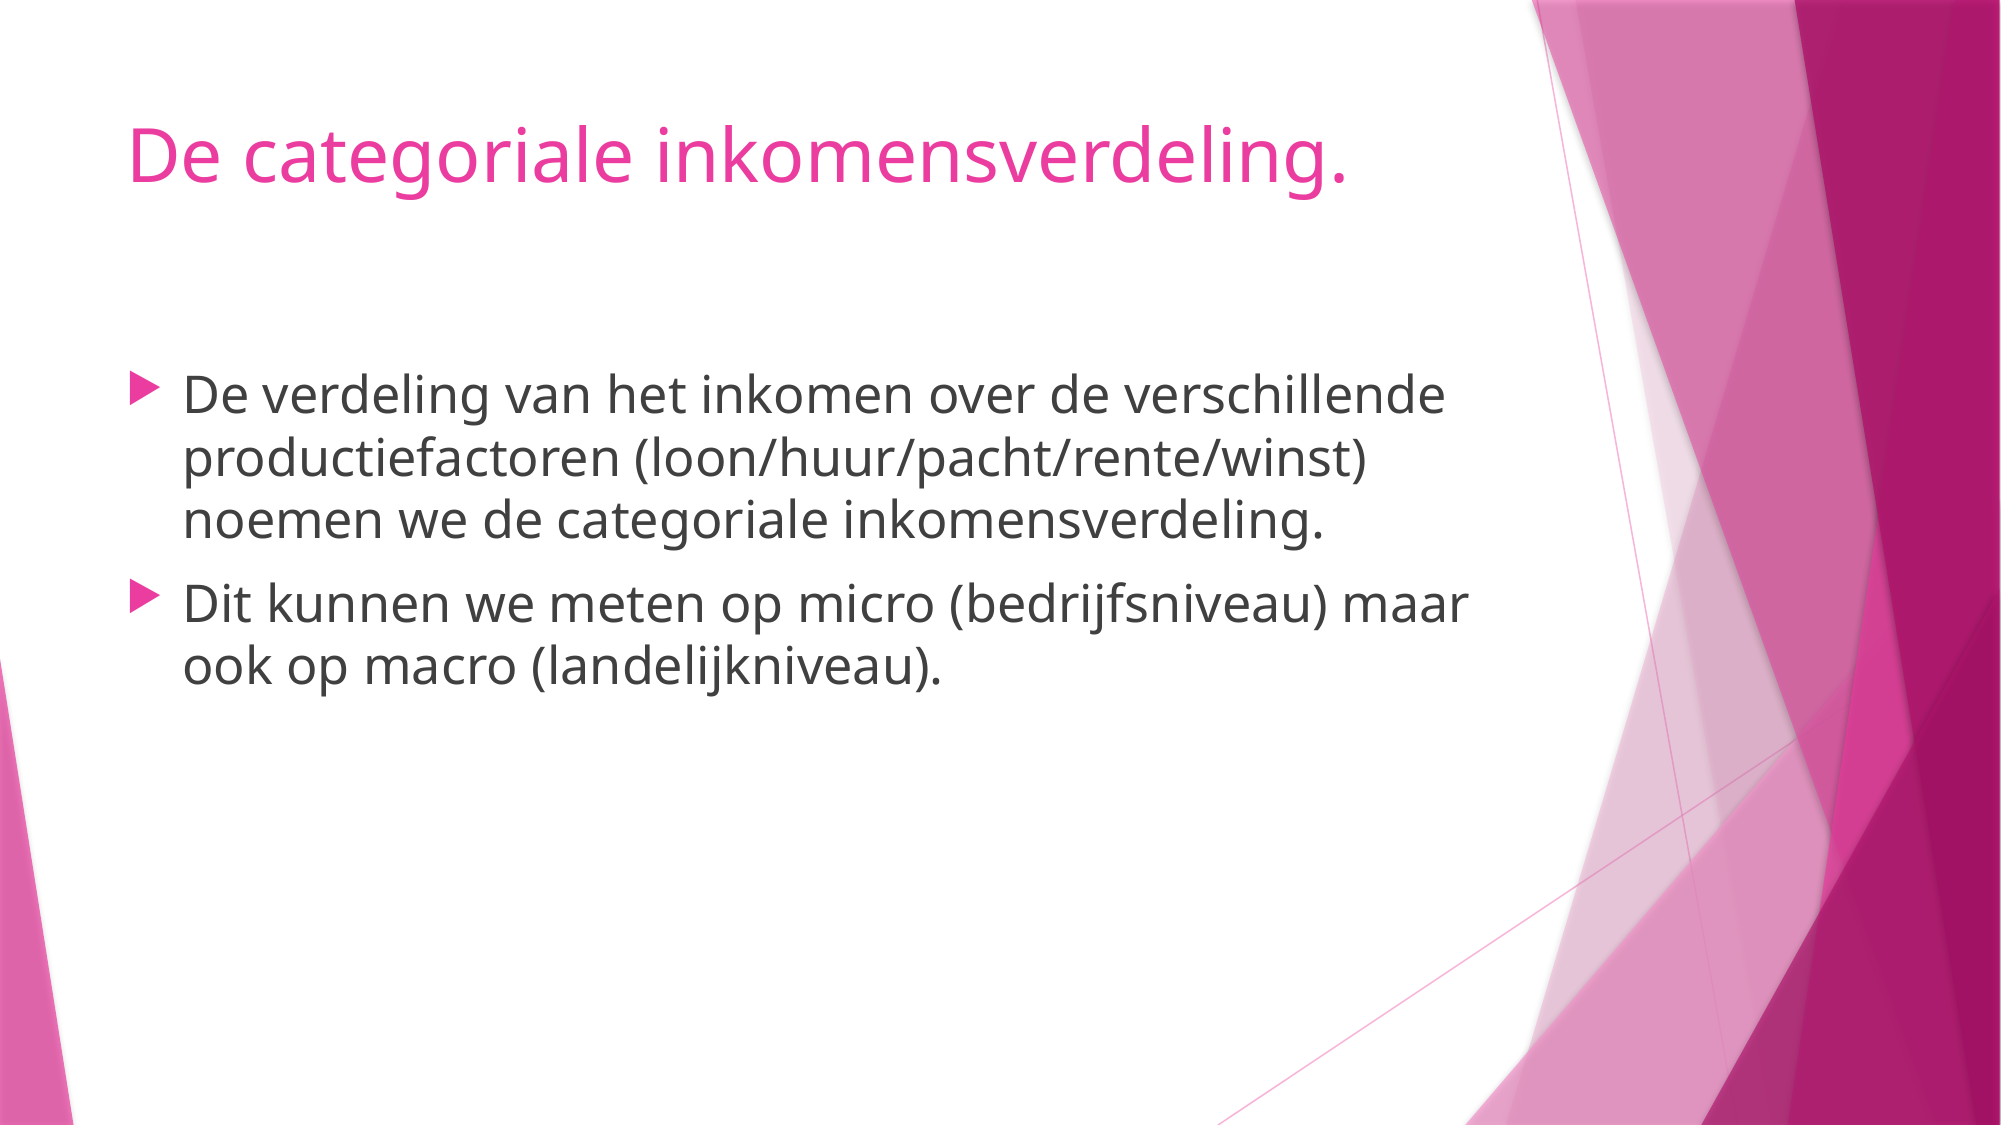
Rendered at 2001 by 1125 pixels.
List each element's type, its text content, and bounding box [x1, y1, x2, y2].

title De categoriale inkomensverdeling. [111, 99, 1522, 317]
list De verdeling van het inkomen over de verschillende productiefactoren (loon/huur/pacht/rente/winst) noemen we de categoriale inkomensverdeling. Dit kunnen we meten op micro (bedrijfsniveau) maar ook op macro (landelijkniveau). [111, 354, 1522, 992]
